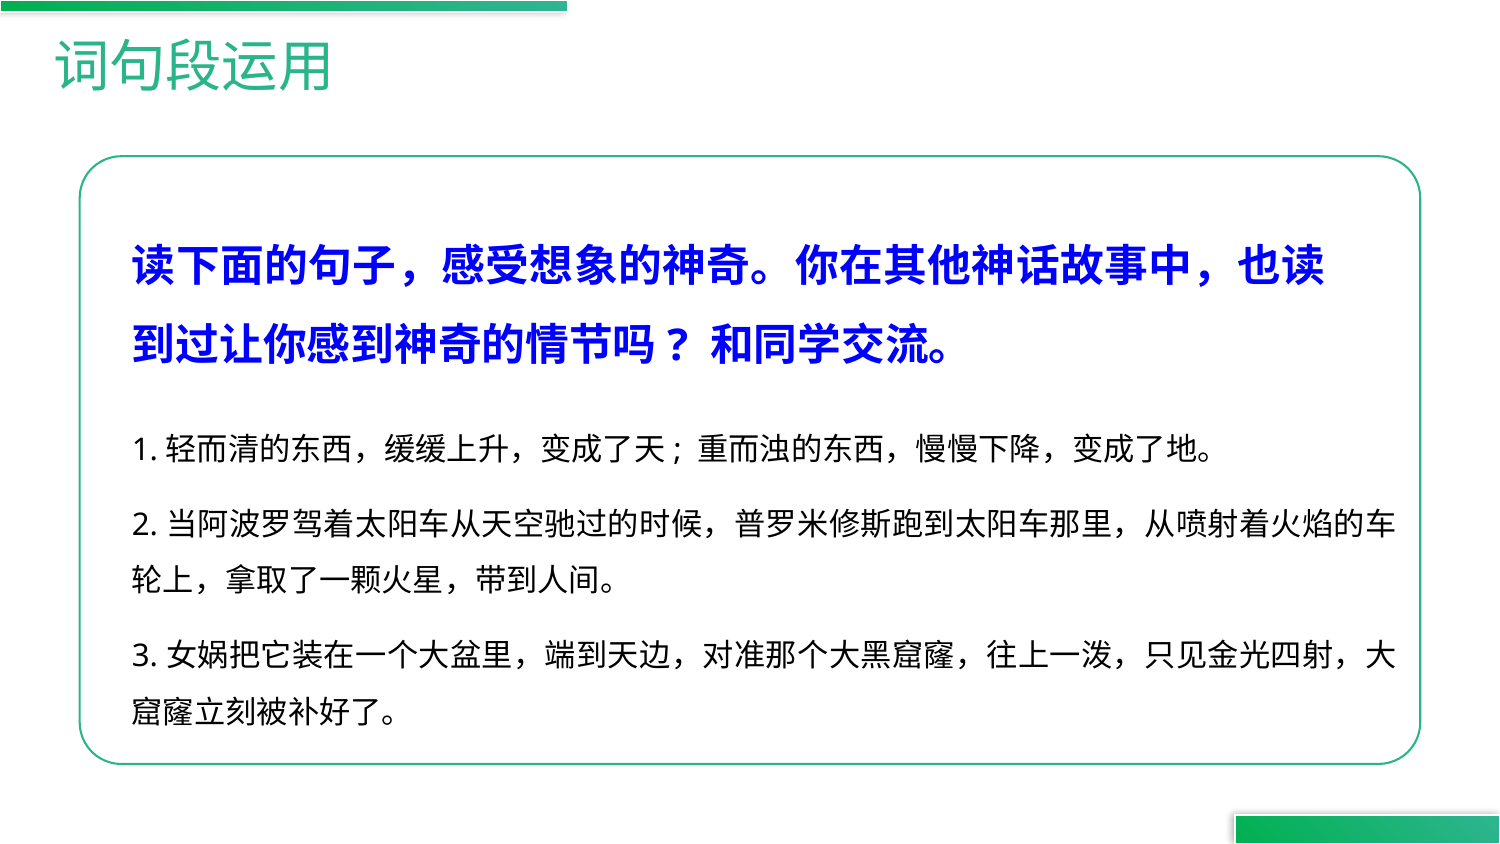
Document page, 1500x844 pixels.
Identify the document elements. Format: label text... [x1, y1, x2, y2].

text_box 1.轻而清的东西，缓缓上升，变成了天; 重而浊的东西，慢慢下降，变成了地。 2.当阿波罗驾着太阳车从天空驰过的时候，普罗米修斯跑到太阳车那里，从喷射着火焰的车轮上，拿取了一颗火星，带到人间。 3.女娲把它装在一个大盆里，端到天边，对准那个大黑窟窿，往上一泼，只见金光四射，大窟窿立刻被补好了。 [120, 405, 1410, 735]
list 词句段运用 [41, 32, 382, 94]
text_box 读下面的句子，感受想象的神奇。你在其他神话故事中，也读到过让你感到神奇的情节吗? 和同学交流。 [120, 206, 1338, 375]
